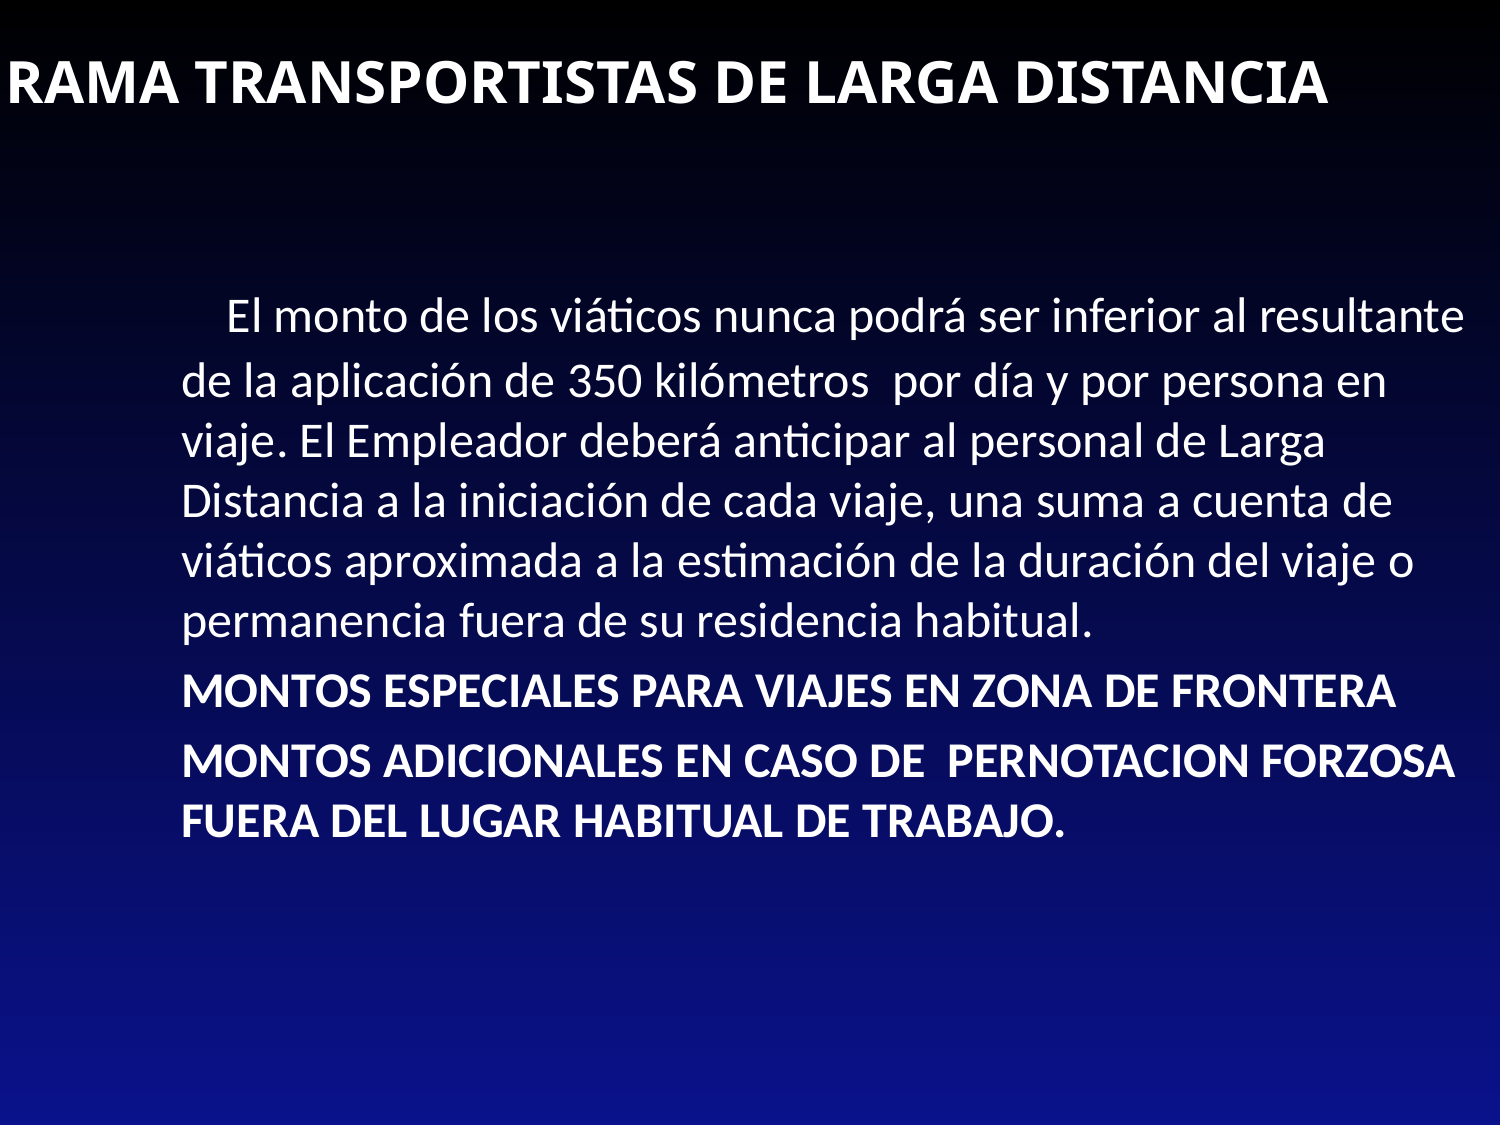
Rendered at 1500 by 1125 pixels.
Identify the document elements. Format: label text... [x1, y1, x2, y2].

list El monto de los viáticos nunca podrá ser inferior al resultante de la aplicación de 350 kilómetros por día y por persona en viaje. El Empleador deberá anticipar al personal de Larga Distancia a la iniciación de cada viaje, una suma a cuenta de viáticos aproximada a la estimación de la duración del viaje o permanencia fuera de su residencia habitual. MONTOS ESPECIALES PARA VIAJES EN ZONA DE FRONTERA MONTOS ADICIONALES EN CASO DE PERNOTACION FORZOSA FUERA DEL LUGAR HABITUAL DE TRABAJO. [124, 256, 1500, 950]
title RAMA TRANSPORTISTAS DE LARGA DISTANCIA [0, 44, 1351, 233]
